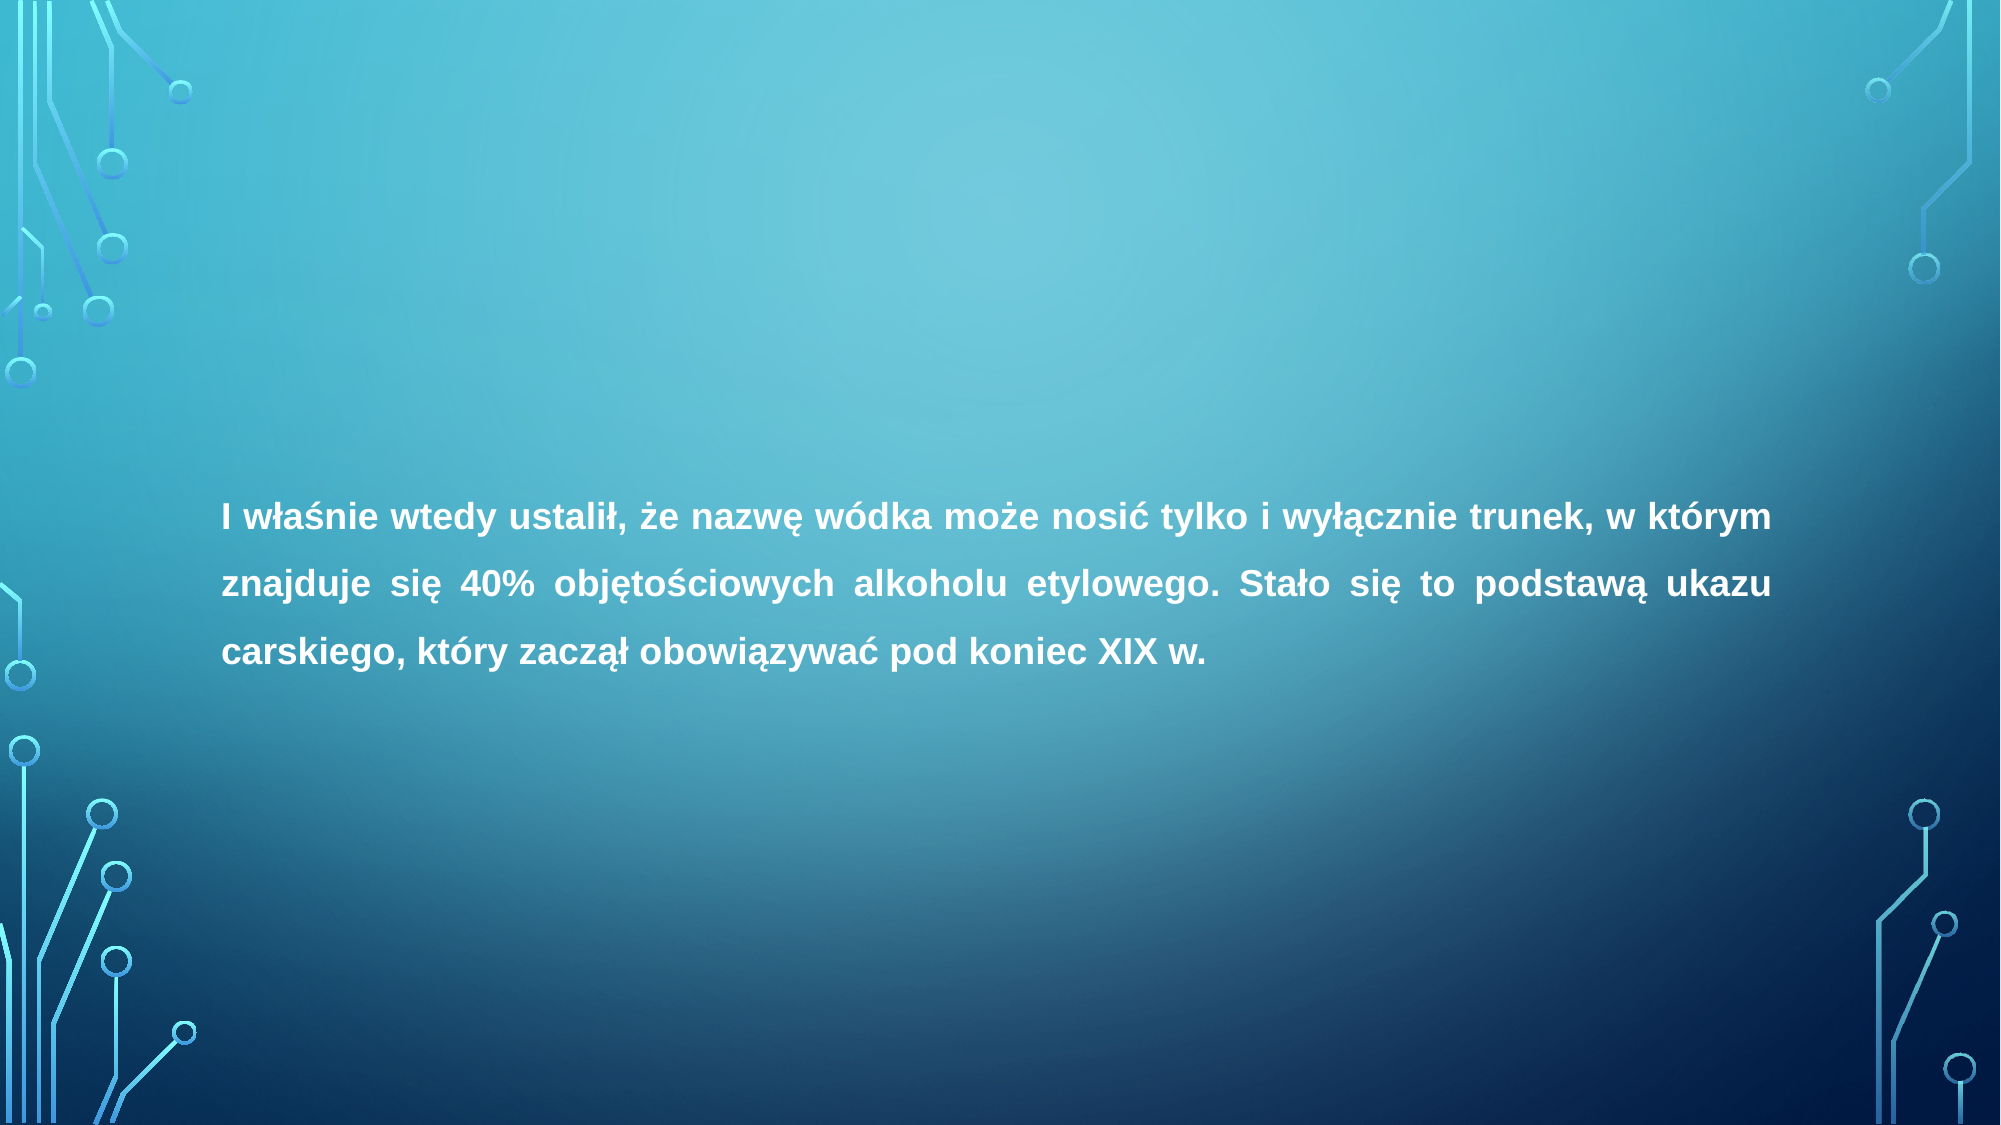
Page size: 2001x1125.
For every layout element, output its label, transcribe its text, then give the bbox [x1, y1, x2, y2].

text_box I właśnie wtedy ustalił, że nazwę wódka może nosić tylko i wyłącznie trunek, w którym znajduje się 40% objętościowych alkoholu etylowego. Stało się to podstawą ukazu carskiego, który zaczął obowiązywać pod koniec XIX w. [206, 461, 1789, 679]
